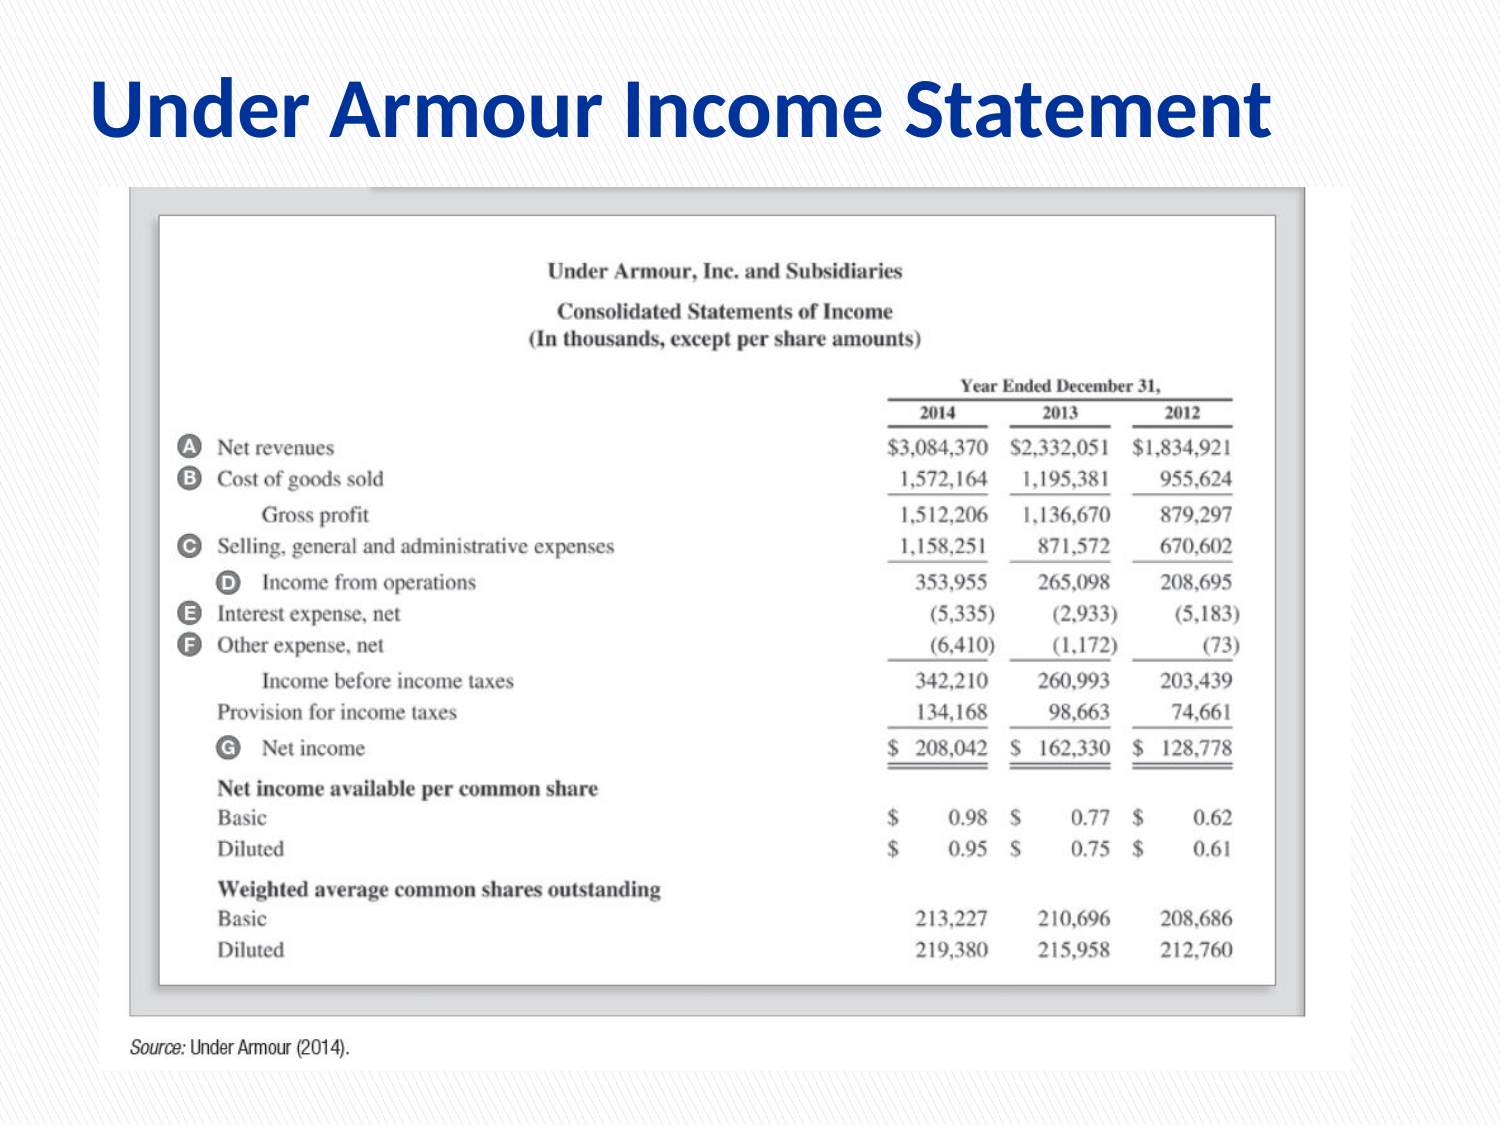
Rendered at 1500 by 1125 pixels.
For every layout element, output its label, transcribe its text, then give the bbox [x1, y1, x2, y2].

title Under Armour Income Statement [75, 37, 1300, 170]
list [99, 187, 1351, 1072]
